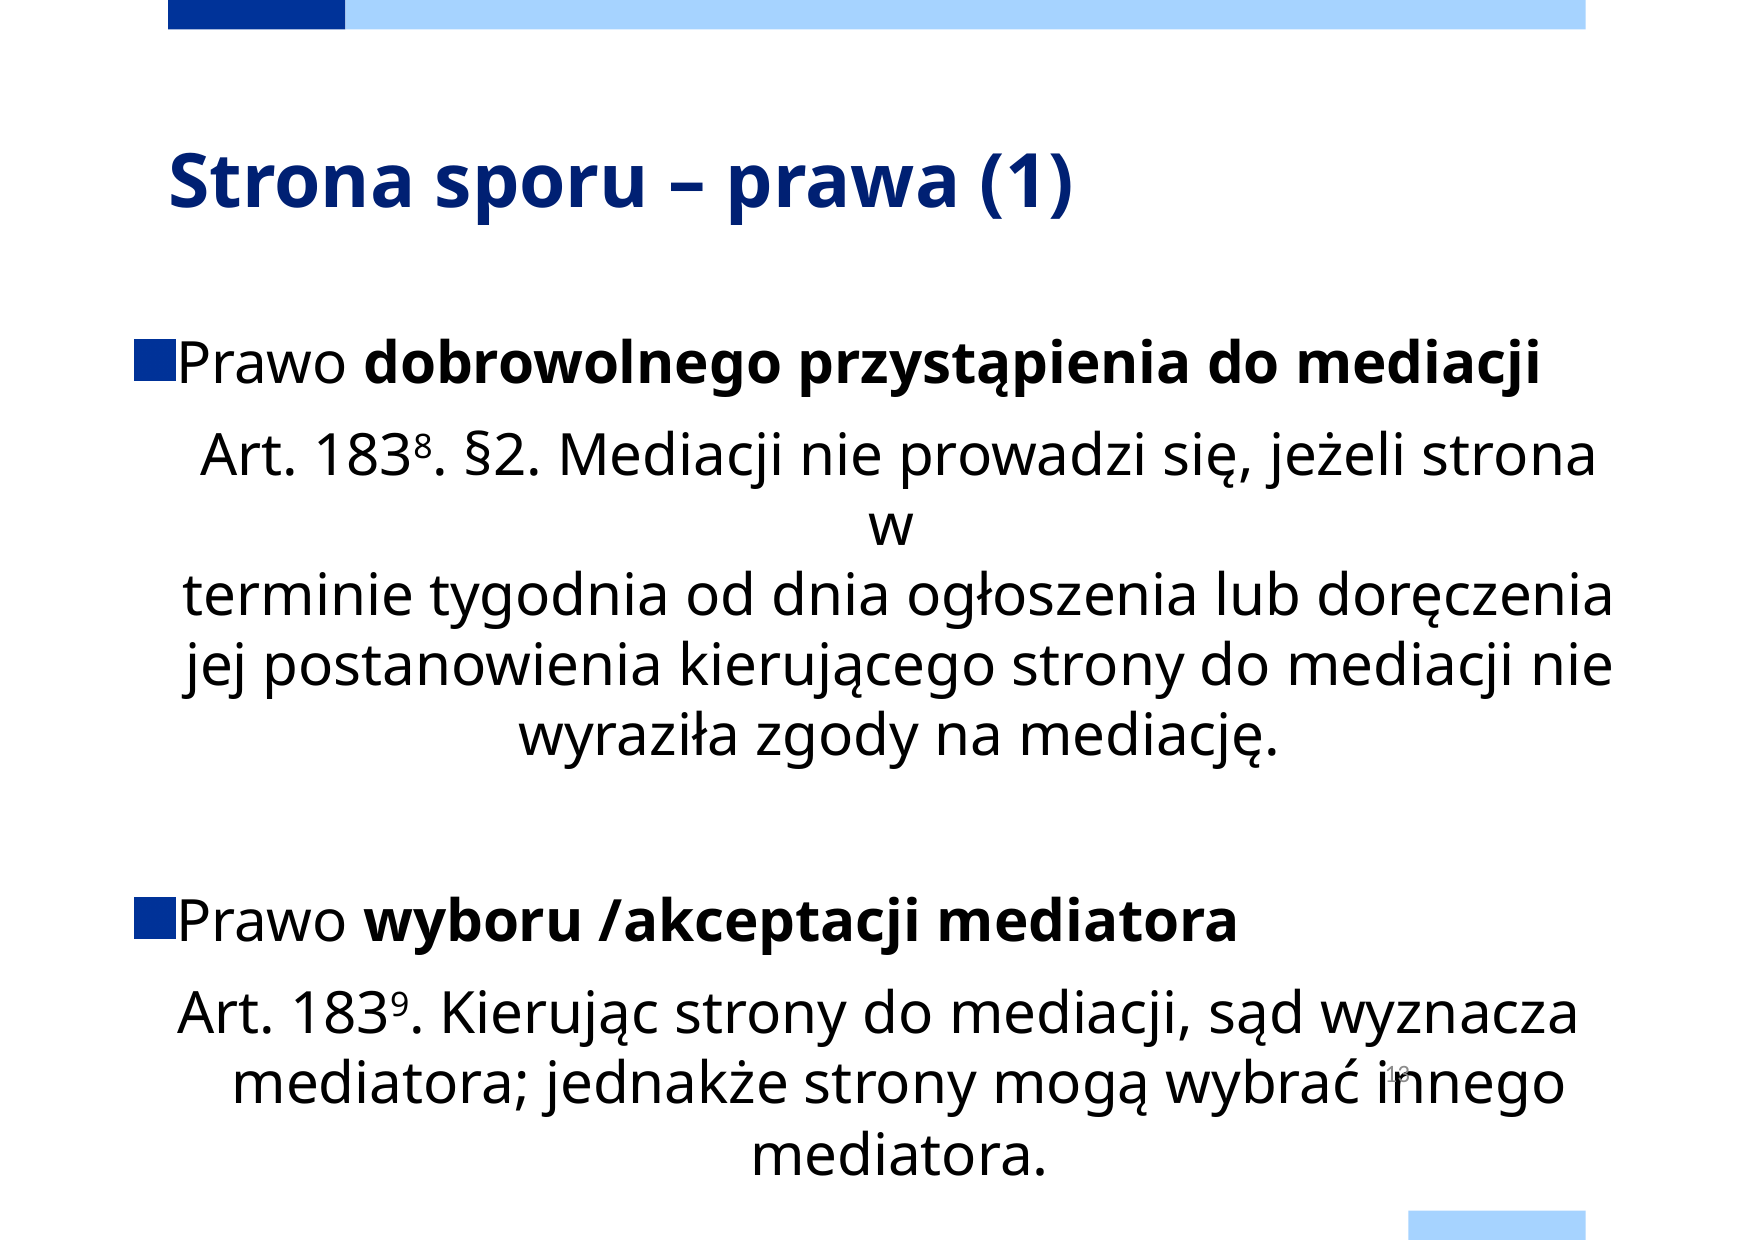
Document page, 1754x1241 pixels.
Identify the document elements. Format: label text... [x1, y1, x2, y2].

list Prawo dobrowolnego przystąpienia do mediacji Art. 1838. §2. Mediacji nie prowadzi się, jeżeli strona w terminie tygodnia od dnia ogłoszenia lub doręczenia jej postanowienia kierującego strony do mediacji nie wyraziła zgody na mediację. Prawo wyboru /akceptacji mediatora Art. 1839. Kierując strony do mediacji, sąd wyznacza mediatora; jednakże strony mogą wybrać innego mediatora. [134, 324, 1623, 1194]
title Strona sporu – prawa (1) [168, 147, 1586, 324]
slide_number 13 [1074, 1042, 1425, 1103]
picture [134, 897, 176, 939]
picture [134, 339, 176, 381]
